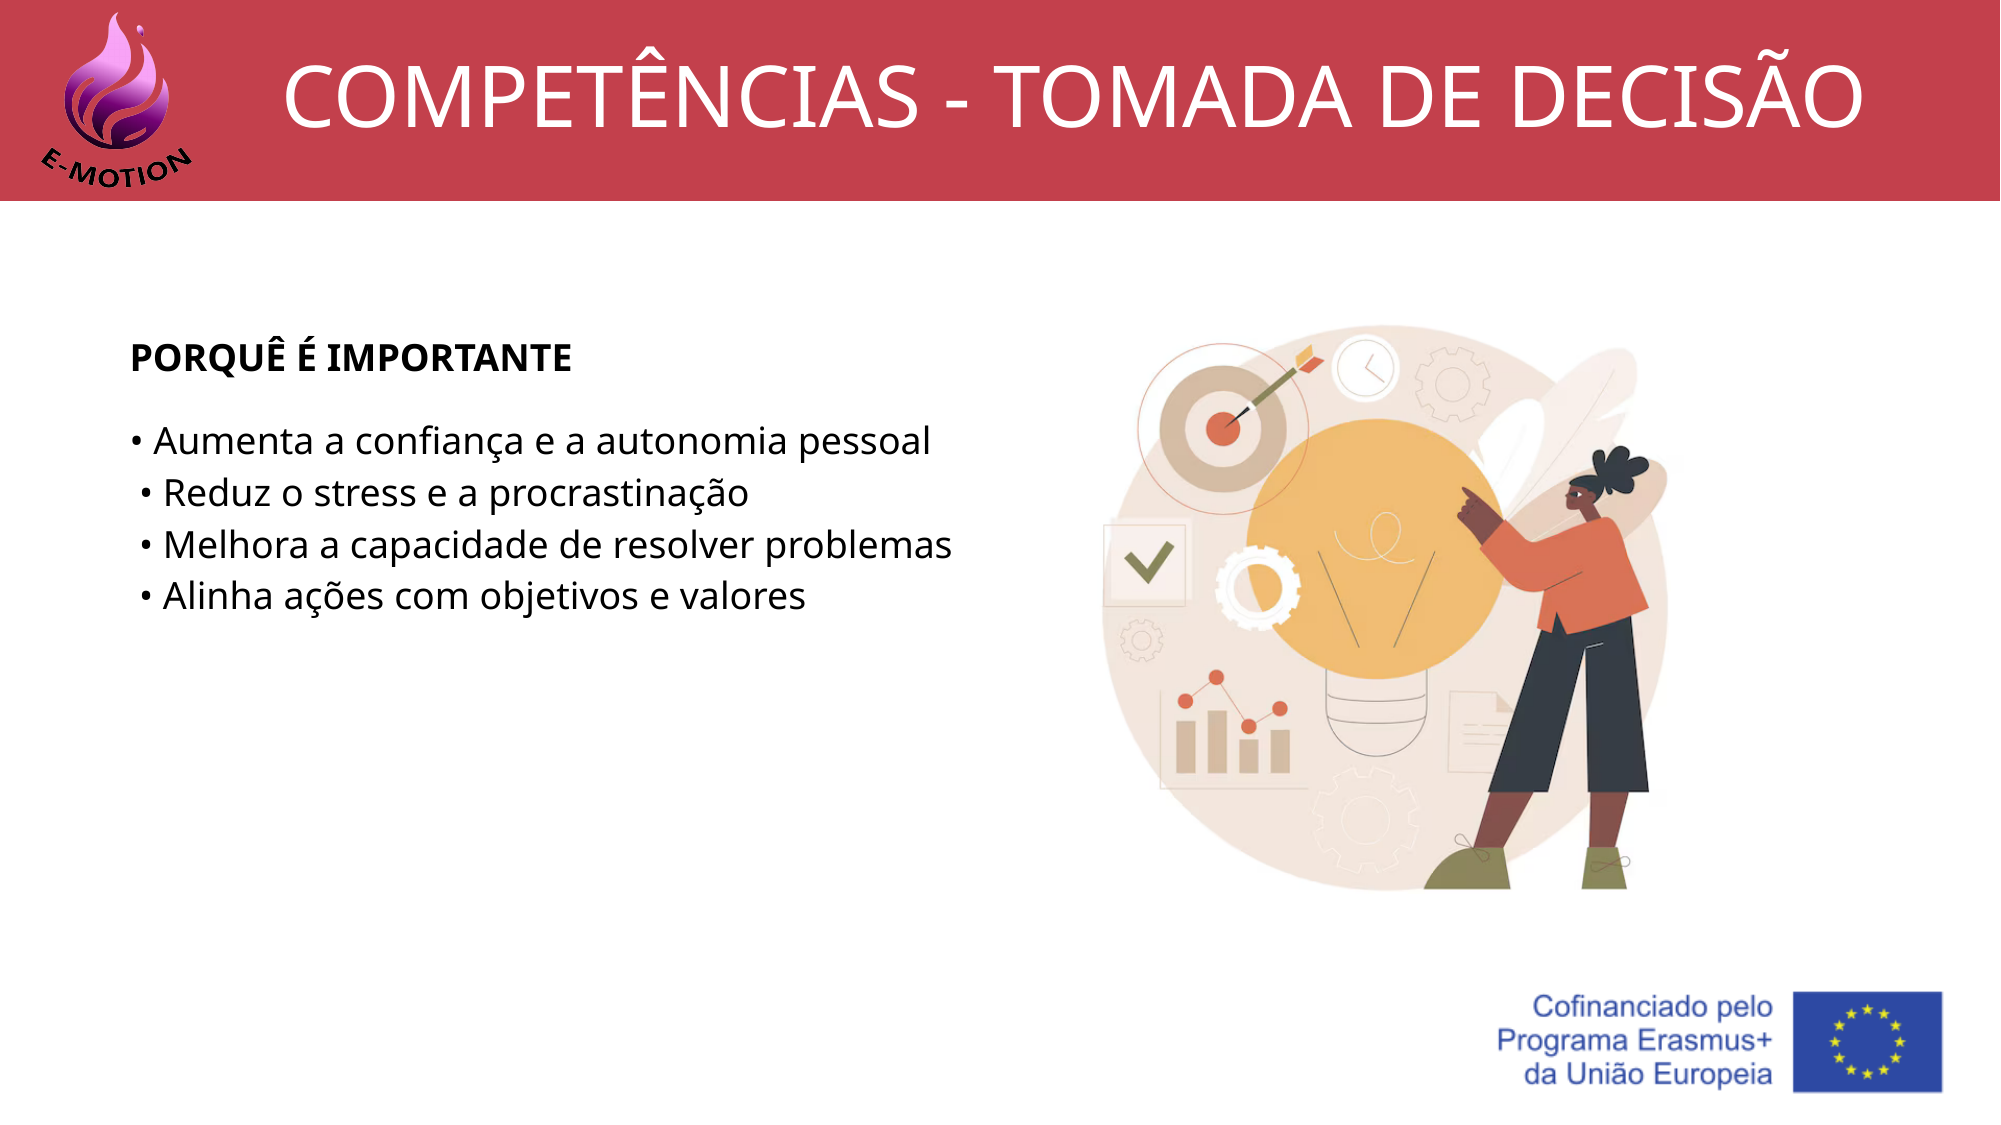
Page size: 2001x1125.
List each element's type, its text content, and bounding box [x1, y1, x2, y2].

picture [0, 0, 253, 247]
picture [999, 222, 2000, 1125]
text_box PORQUÊ É IMPORTANTE • Aumenta a confiança e a autonomia pessoal • Reduz o stress e a procrastinação • Melhora a capacidade de resolver problemas • Alinha ações com objetivos e valores [114, 320, 994, 702]
text_box COMPETÊNCIAS - TOMADA DE DECISÃO [257, 34, 1884, 165]
